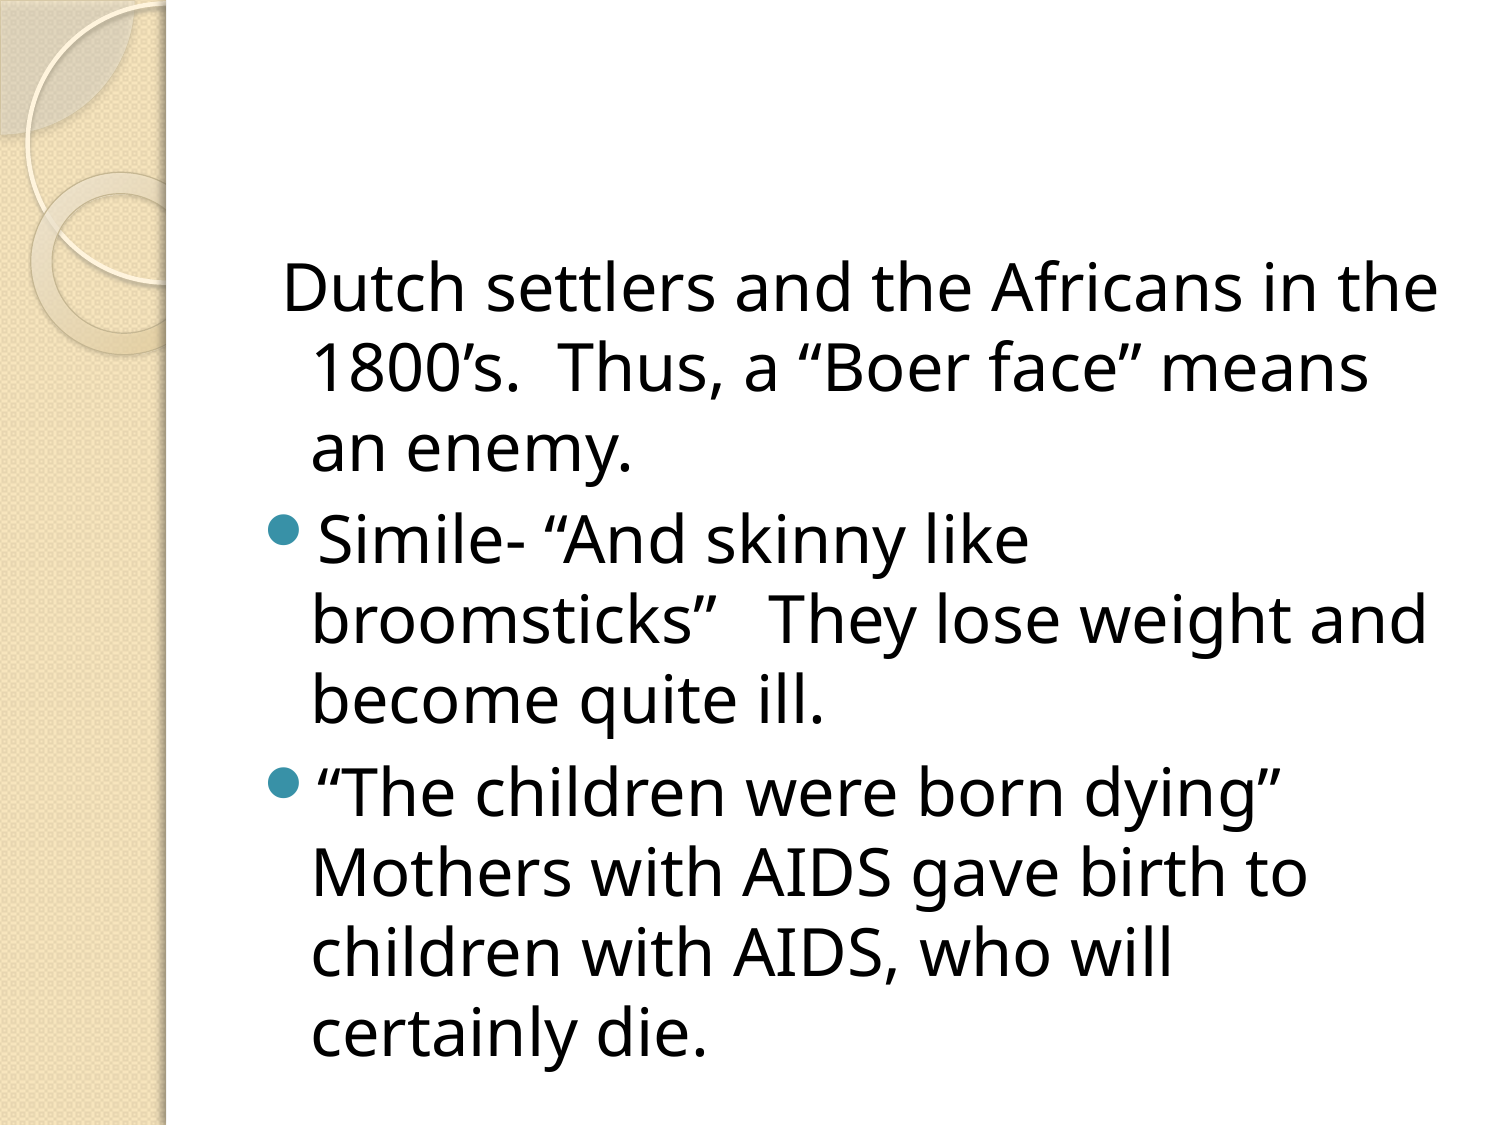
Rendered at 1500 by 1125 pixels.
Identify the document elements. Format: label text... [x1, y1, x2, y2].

list Dutch settlers and the Africans in the 1800’s. Thus, a “Boer face” means an enemy. Simile- “And skinny like broomsticks” They lose weight and become quite ill. “The children were born dying” Mothers with AIDS gave birth to children with AIDS, who will certainly die. [235, 237, 1466, 1025]
